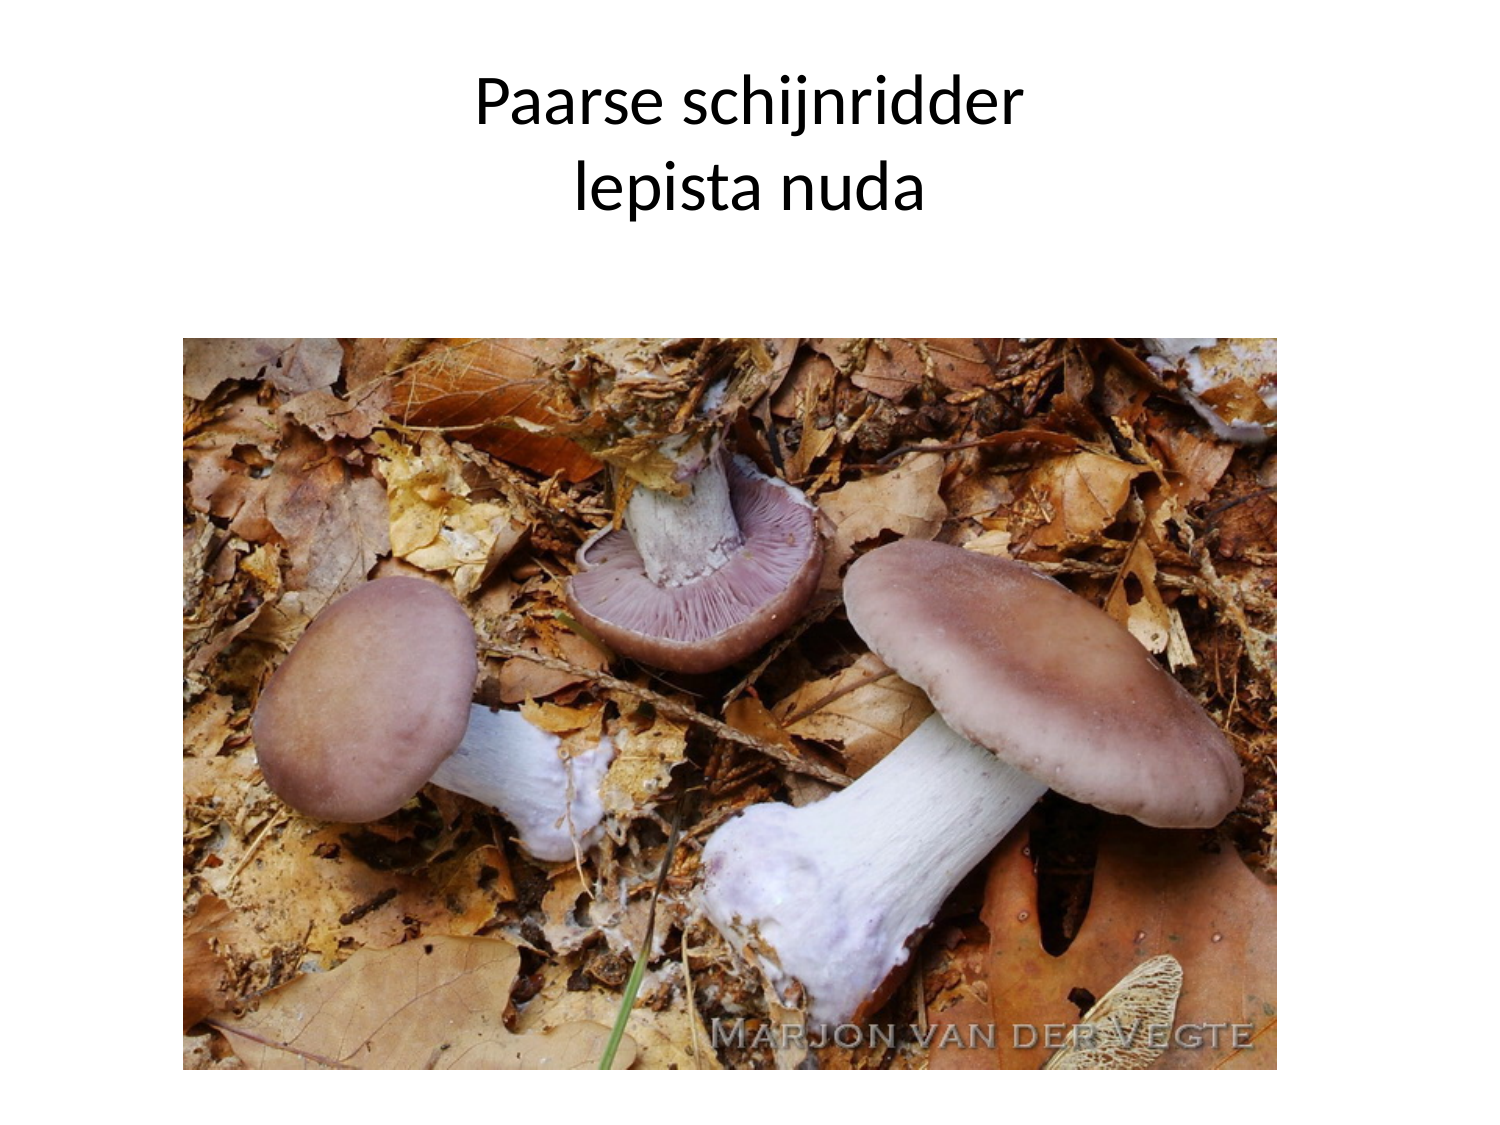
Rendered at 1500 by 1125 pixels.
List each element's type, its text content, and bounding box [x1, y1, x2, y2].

picture [182, 337, 1277, 1070]
title Paarse schijnridder lepista nuda [75, 45, 1425, 233]
